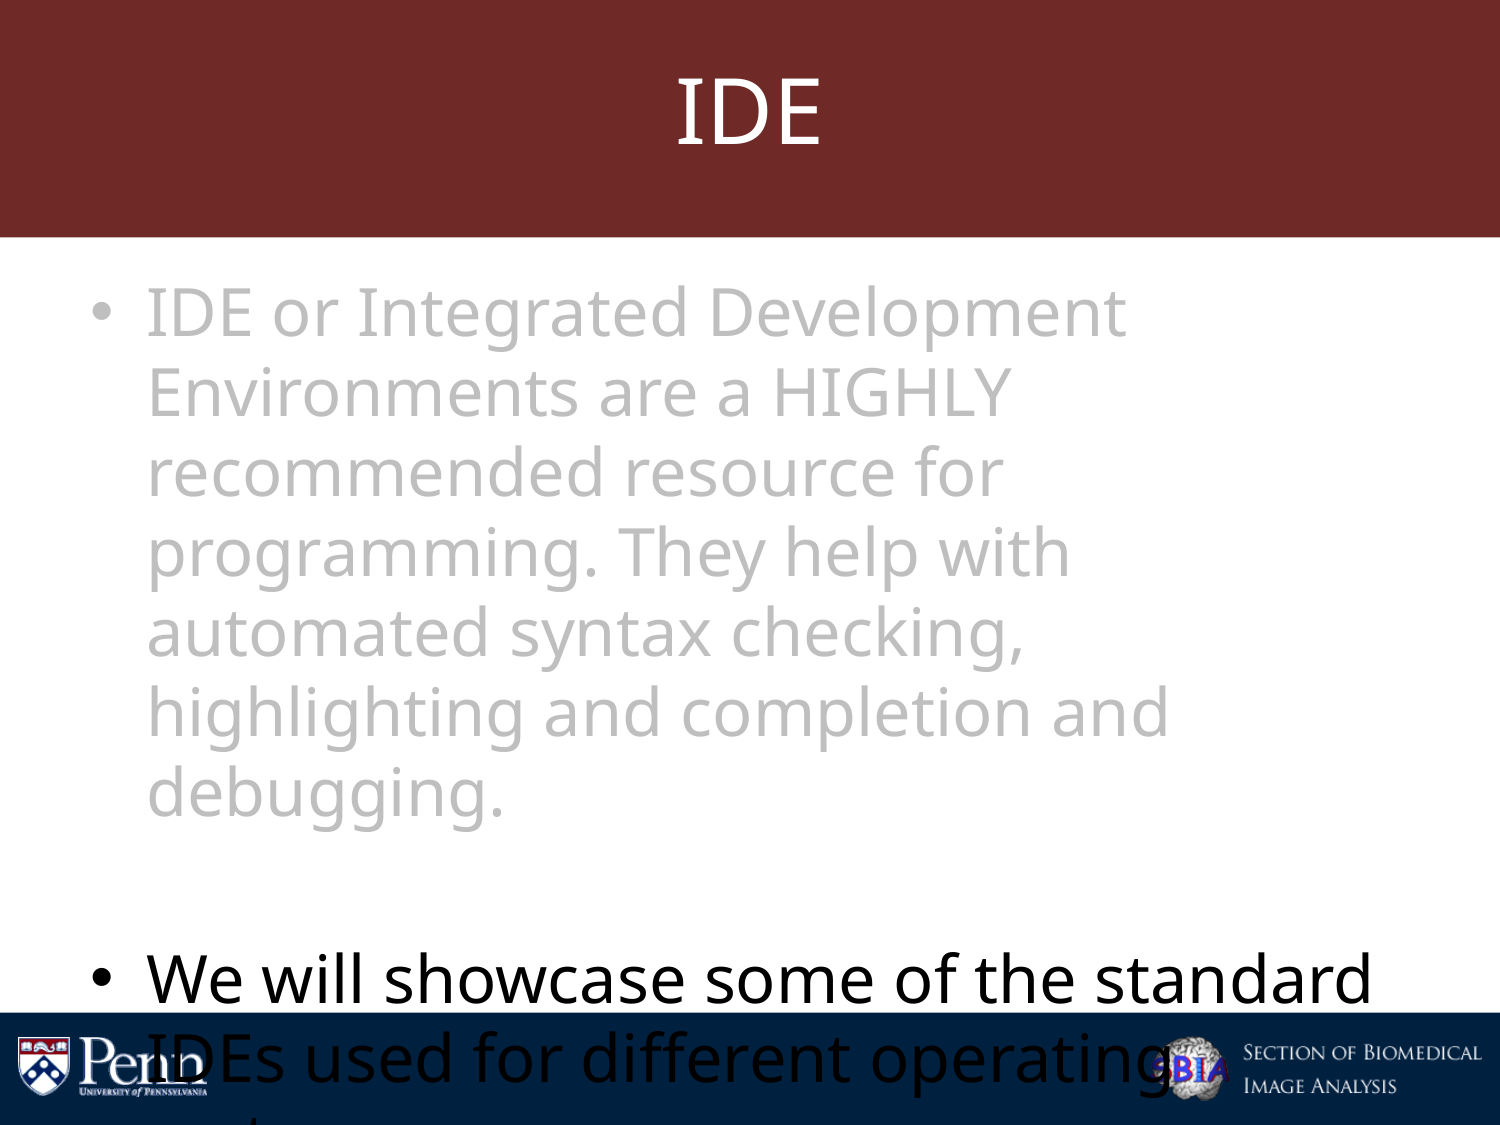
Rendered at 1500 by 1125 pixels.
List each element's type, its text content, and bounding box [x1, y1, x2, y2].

list IDE or Integrated Development Environments are a HIGHLY recommended resource for programming. They help with automated syntax checking, highlighting and completion and debugging. We will showcase some of the standard IDEs used for different operating systems [75, 262, 1425, 1013]
title IDE [75, 45, 1425, 238]
picture [1149, 1035, 1482, 1102]
picture [18, 1037, 207, 1097]
